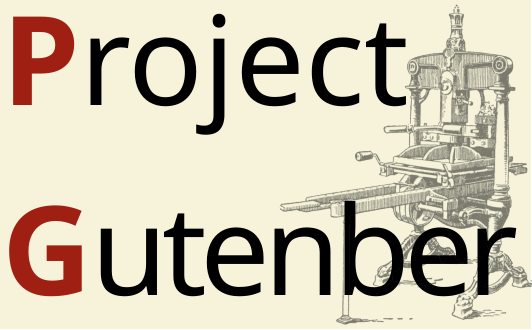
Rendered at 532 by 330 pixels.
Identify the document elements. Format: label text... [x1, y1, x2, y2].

picture [265, 0, 532, 329]
text_box Gutenberg [0, 164, 532, 330]
text_box Project [0, 0, 265, 138]
